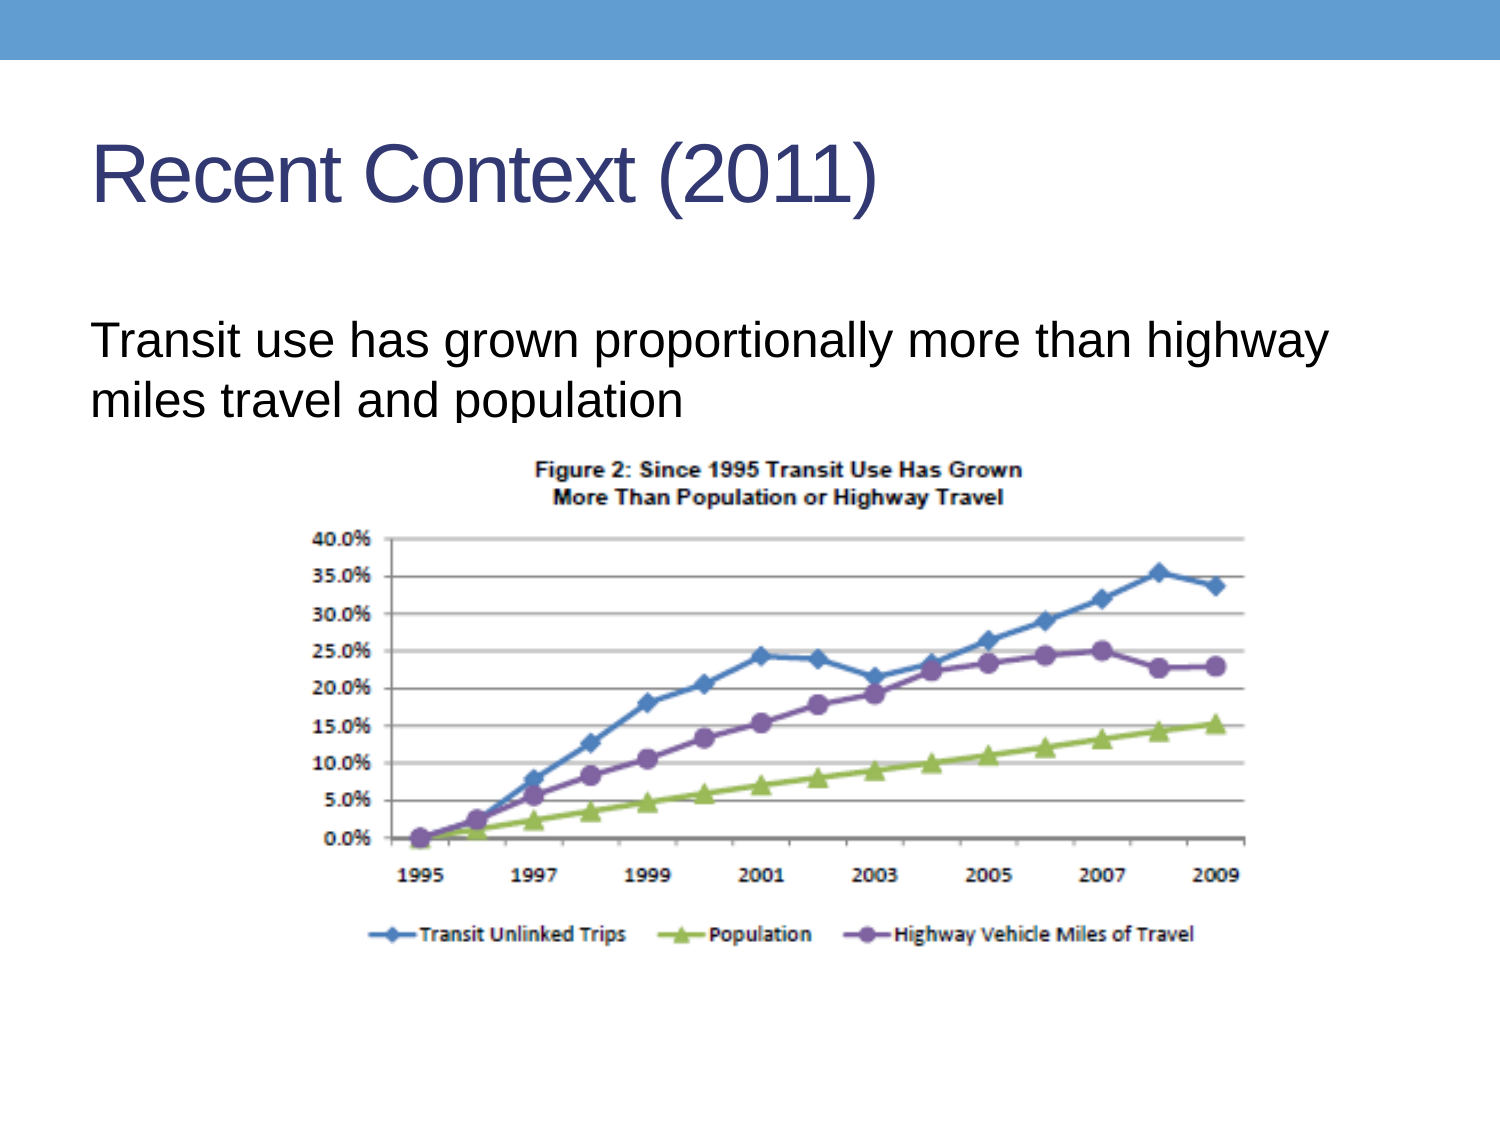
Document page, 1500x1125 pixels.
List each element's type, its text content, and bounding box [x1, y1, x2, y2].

title Recent Context (2011) [75, 87, 1425, 250]
list Transit use has grown proportionally more than highway miles travel and population [75, 299, 1425, 1063]
picture [285, 422, 1286, 975]
